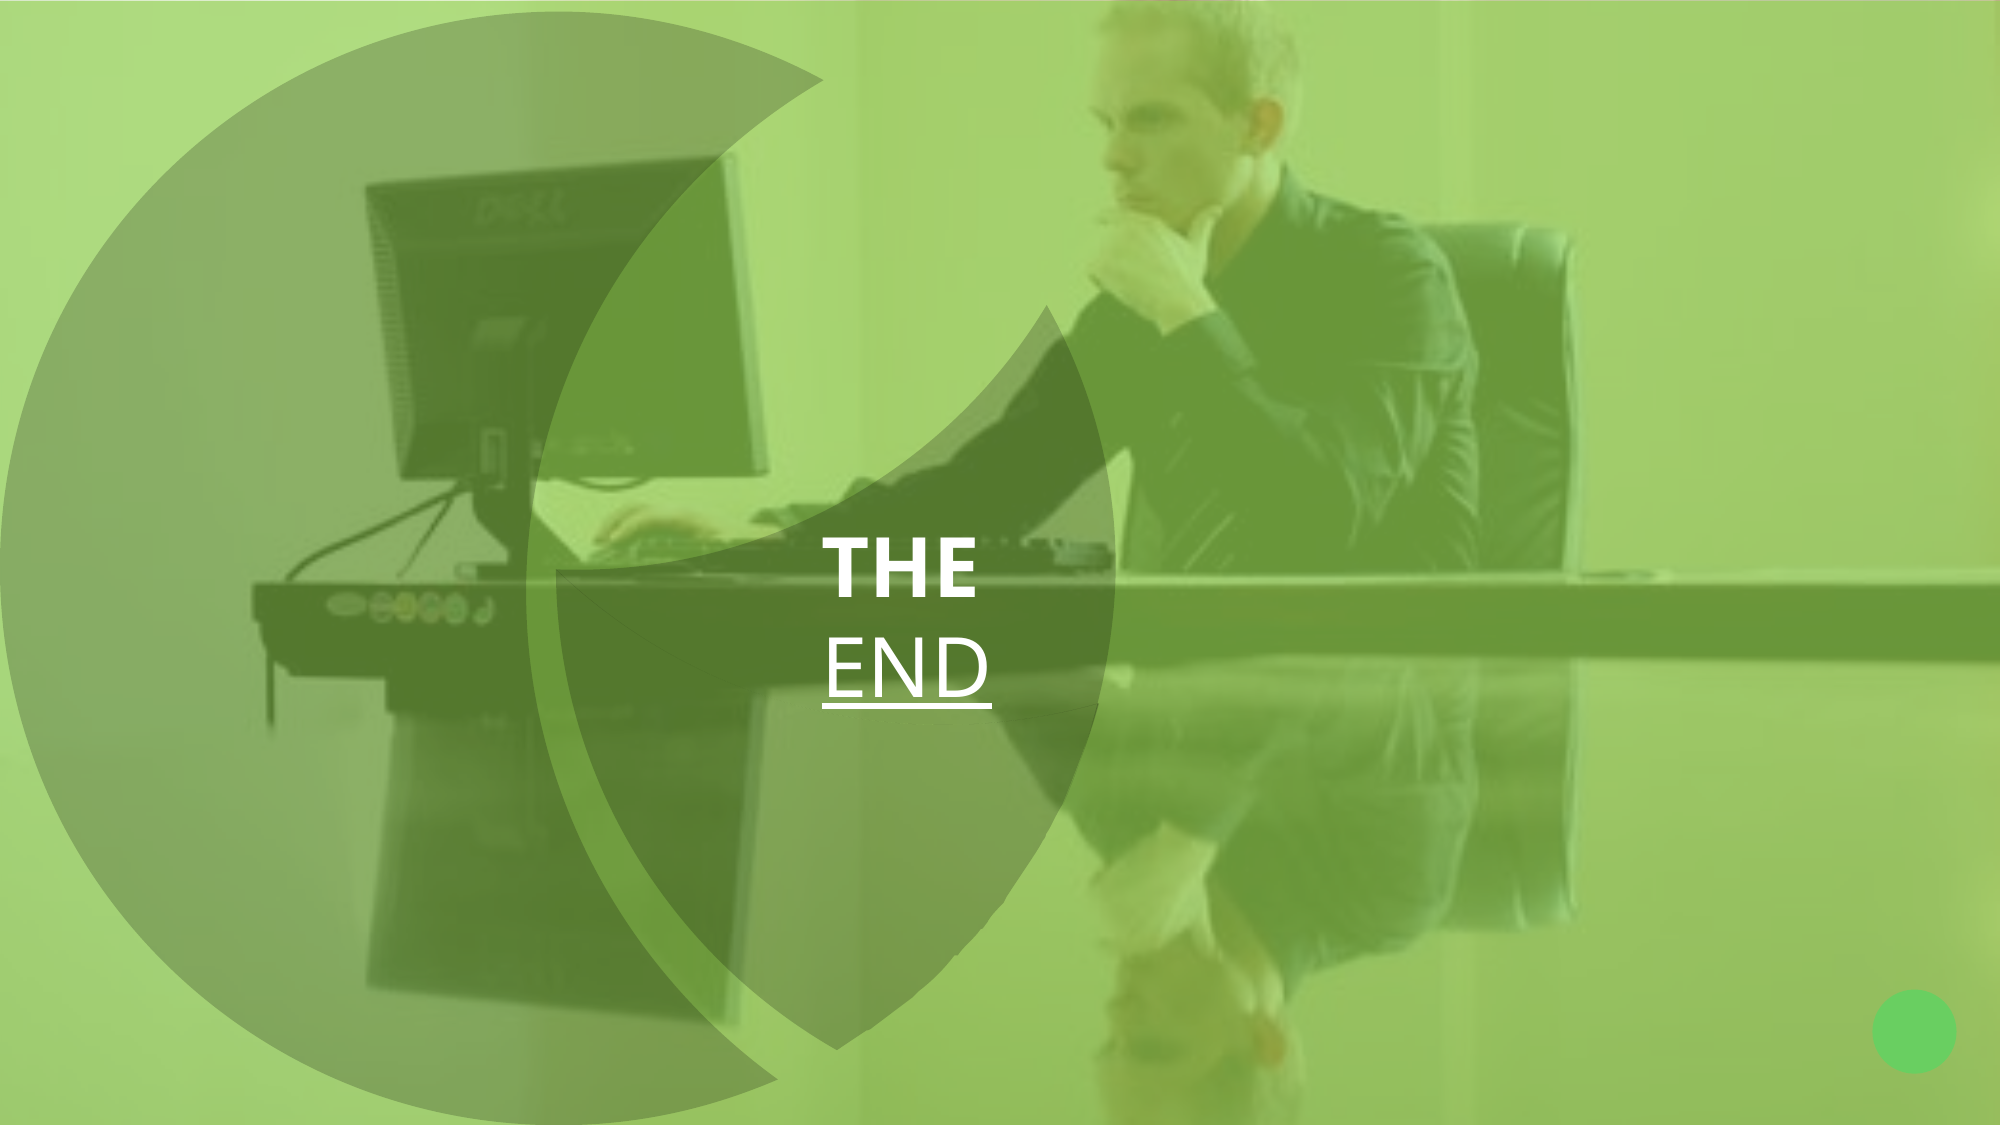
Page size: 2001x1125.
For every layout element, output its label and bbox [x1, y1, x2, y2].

picture [0, 0, 2000, 1125]
text_box [0, 11, 1119, 1125]
